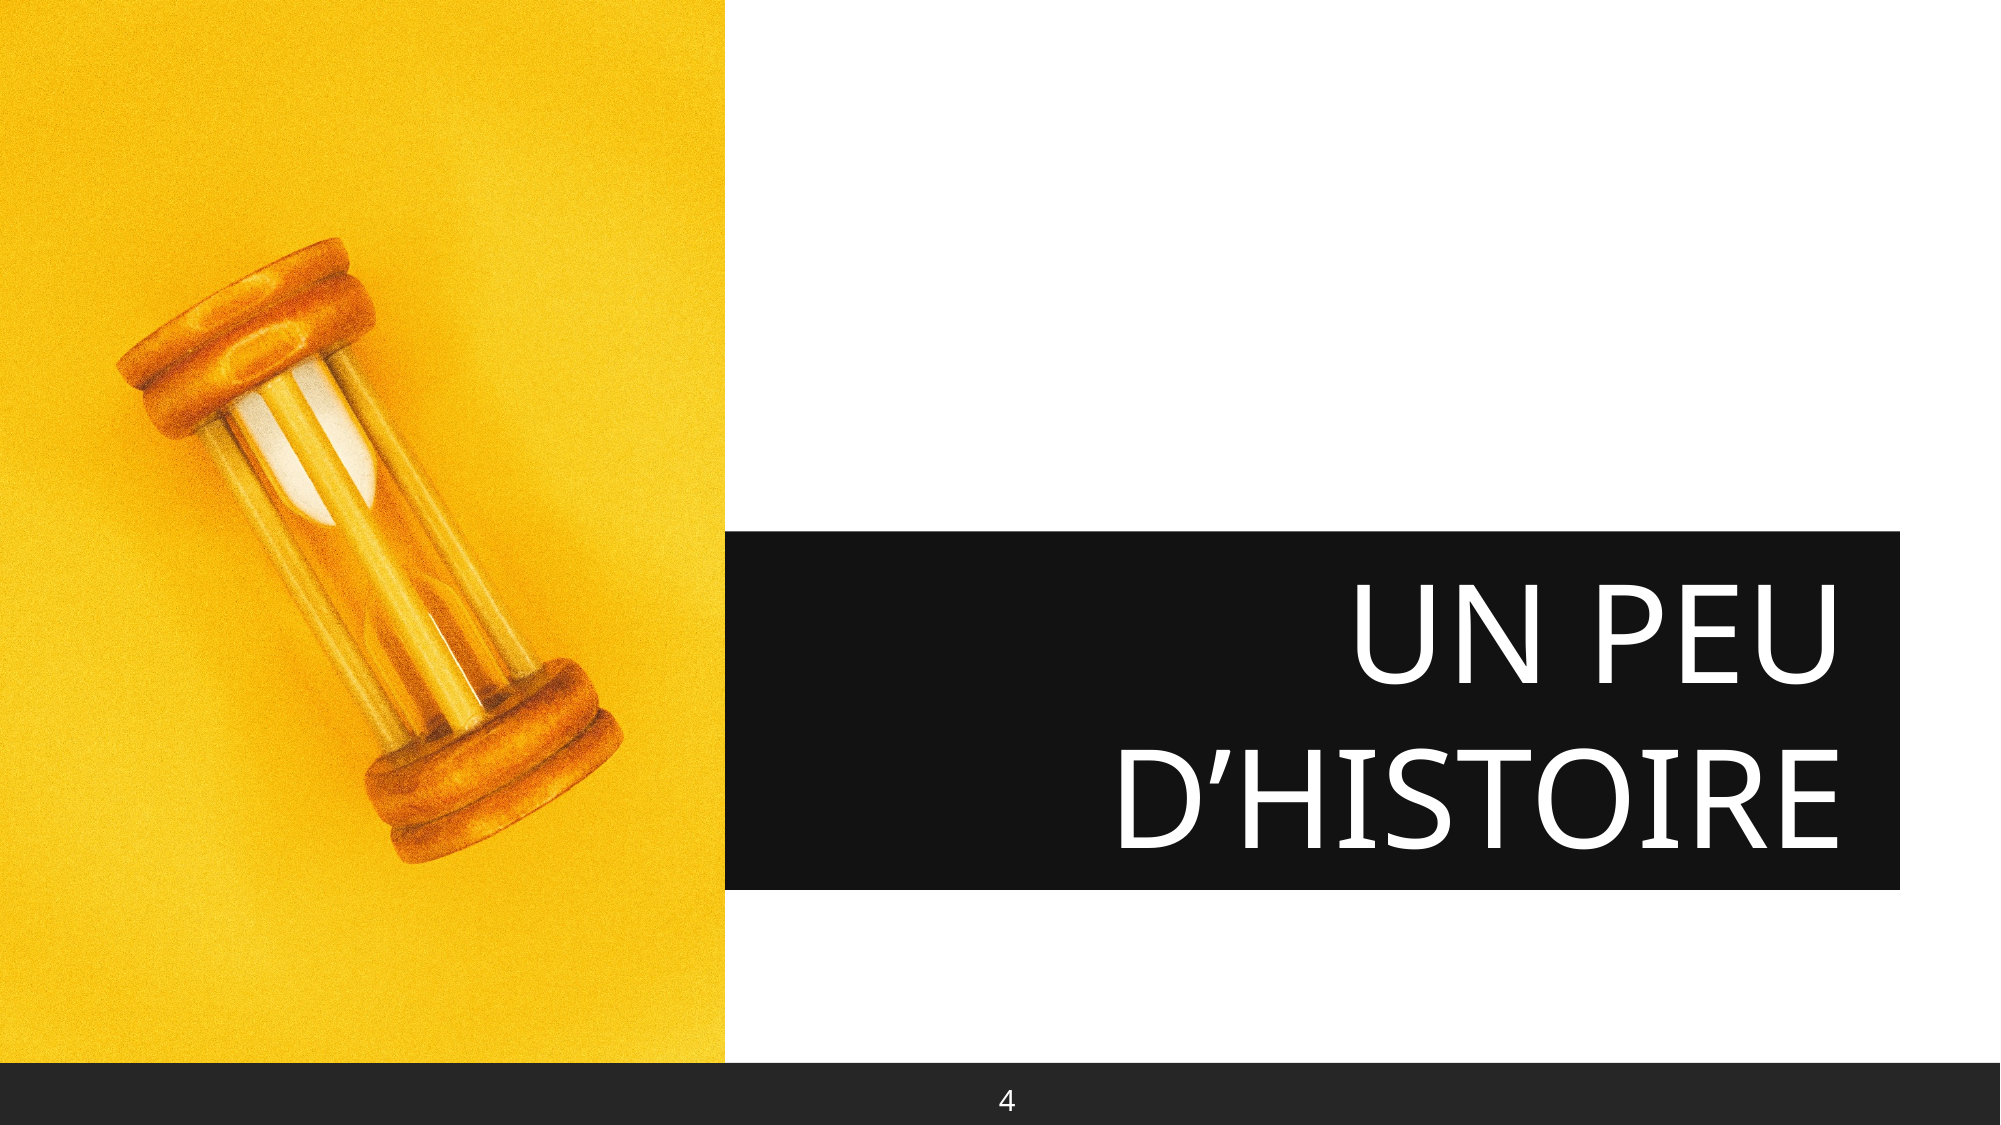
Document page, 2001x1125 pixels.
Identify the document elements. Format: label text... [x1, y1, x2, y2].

picture [0, 0, 725, 1064]
text_box UN PEU D’HISTOIRE [729, 531, 1900, 890]
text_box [0, 1062, 2000, 1125]
